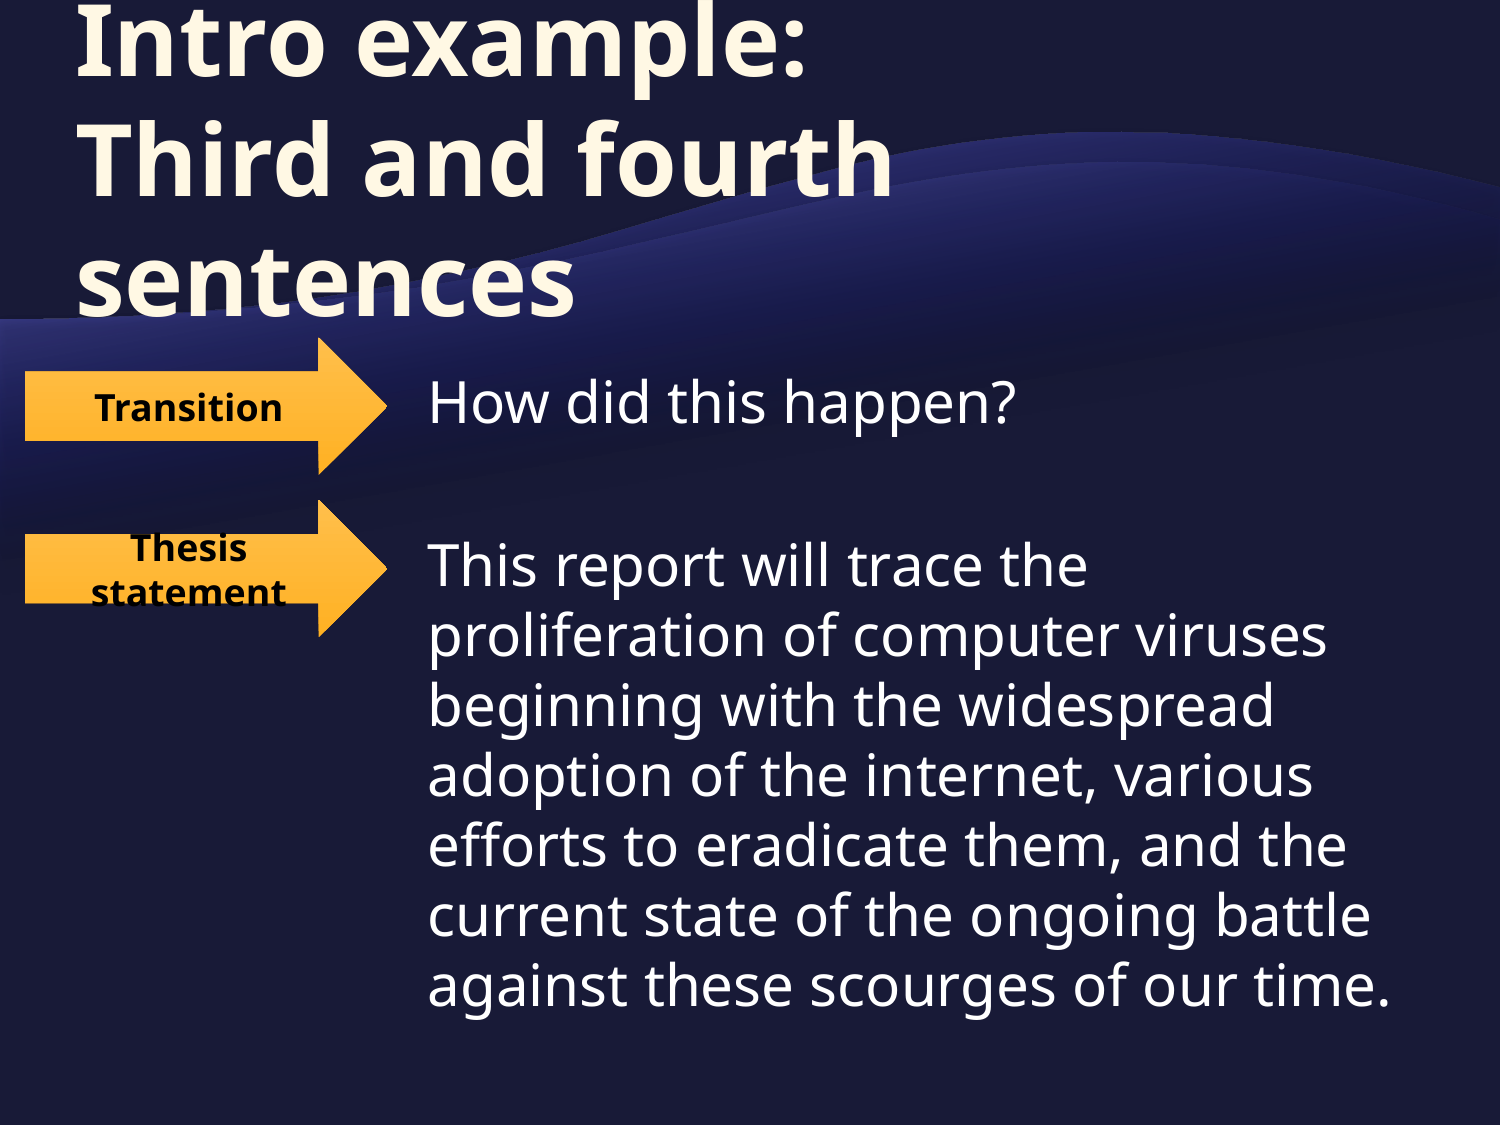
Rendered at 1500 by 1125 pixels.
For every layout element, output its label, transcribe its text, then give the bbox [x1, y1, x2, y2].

text_box Thesis statement [24, 499, 388, 638]
title Intro example: Third and fourth sentences [75, 87, 1425, 338]
list How did this happen? This report will trace the proliferation of computer viruses beginning with the widespread adoption of the internet, various efforts to eradicate them, and the current state of the ongoing battle against these scourges of our time. [412, 357, 1425, 1033]
text_box Transition [24, 337, 388, 475]
